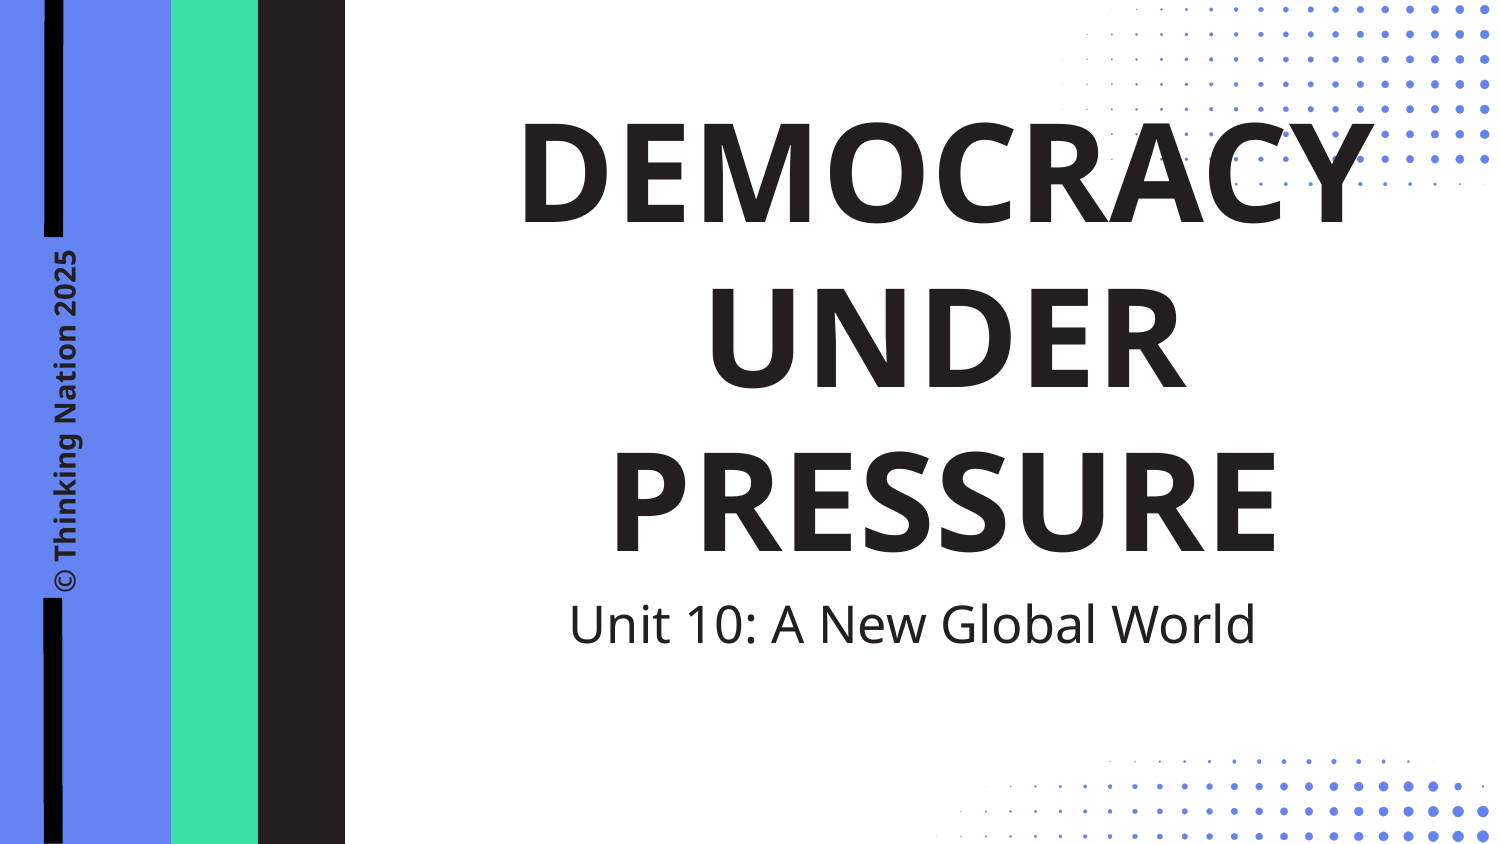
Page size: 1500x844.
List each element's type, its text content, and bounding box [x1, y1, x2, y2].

text_box [1037, 0, 1500, 186]
text_box Unit 10: A New Global World [395, 591, 1432, 655]
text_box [0, 0, 346, 844]
text_box [911, 759, 1500, 844]
text_box DEMOCRACY UNDER PRESSURE [401, 84, 1488, 580]
